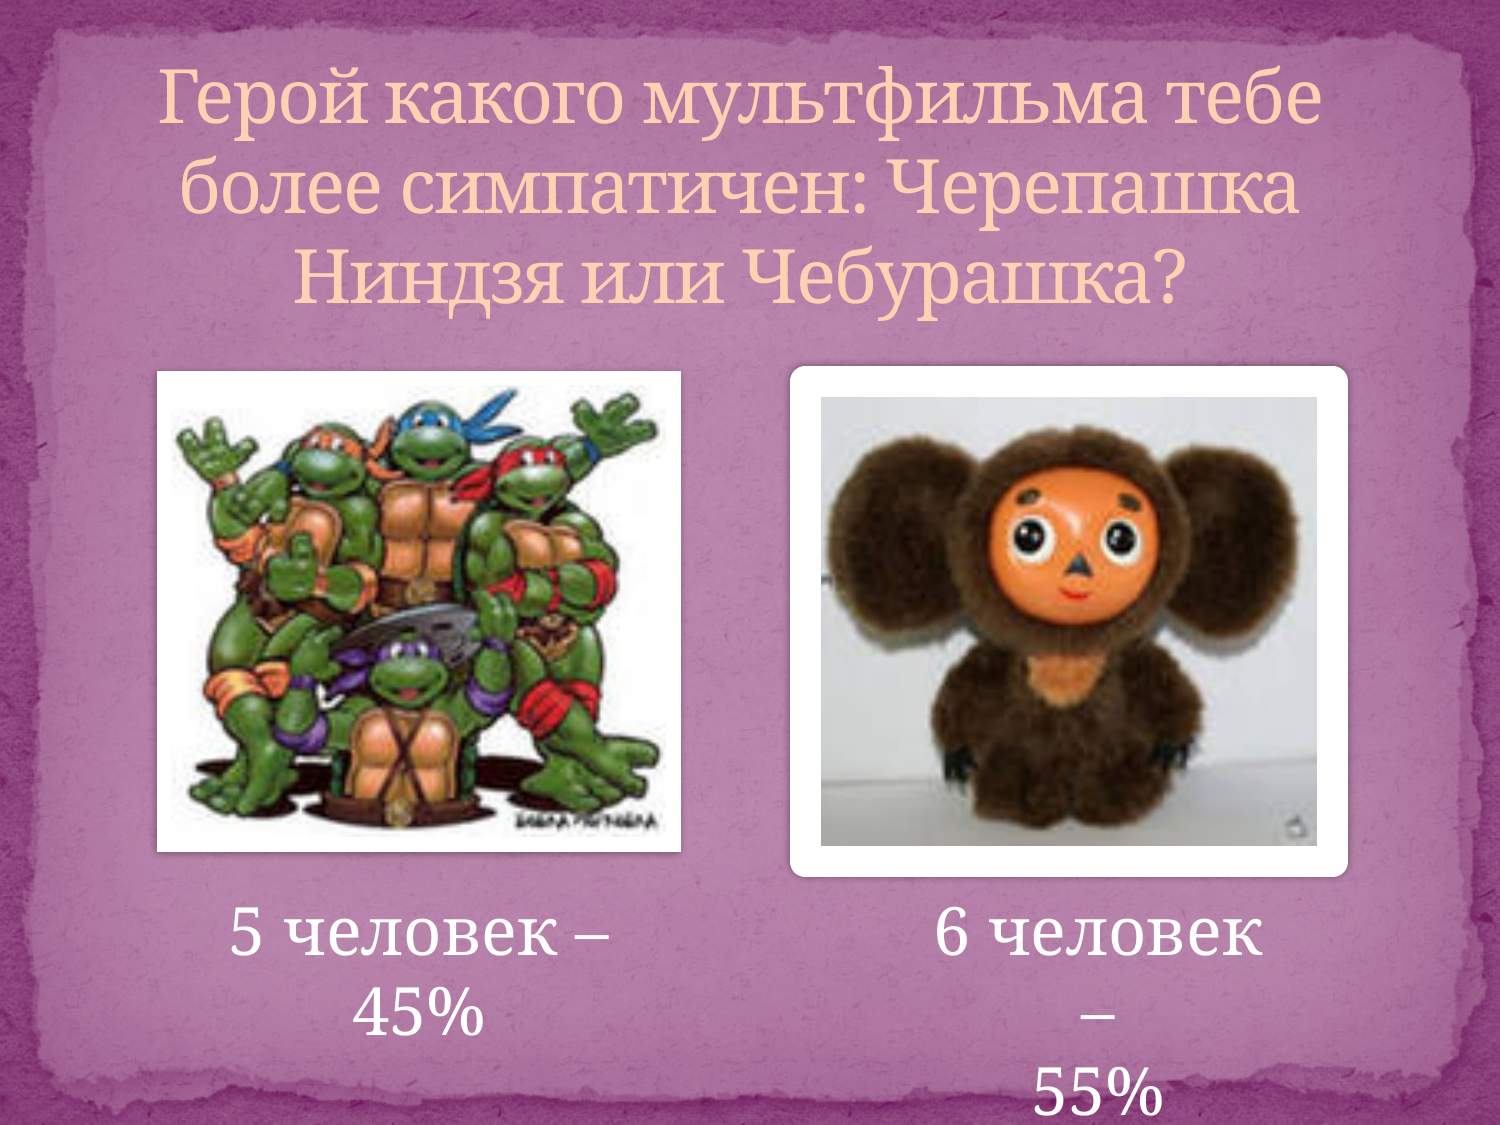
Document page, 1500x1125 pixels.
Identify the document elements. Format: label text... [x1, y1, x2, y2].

picture [171, 385, 666, 837]
text_box 6 человек – 55% [903, 881, 1294, 1125]
title Герой какого мультфильма тебе более симпатичен: Черепашка Ниндзя или Чебурашка? [64, 78, 1415, 327]
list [823, 400, 1317, 845]
text_box 5 человек – 45% [171, 881, 668, 1057]
